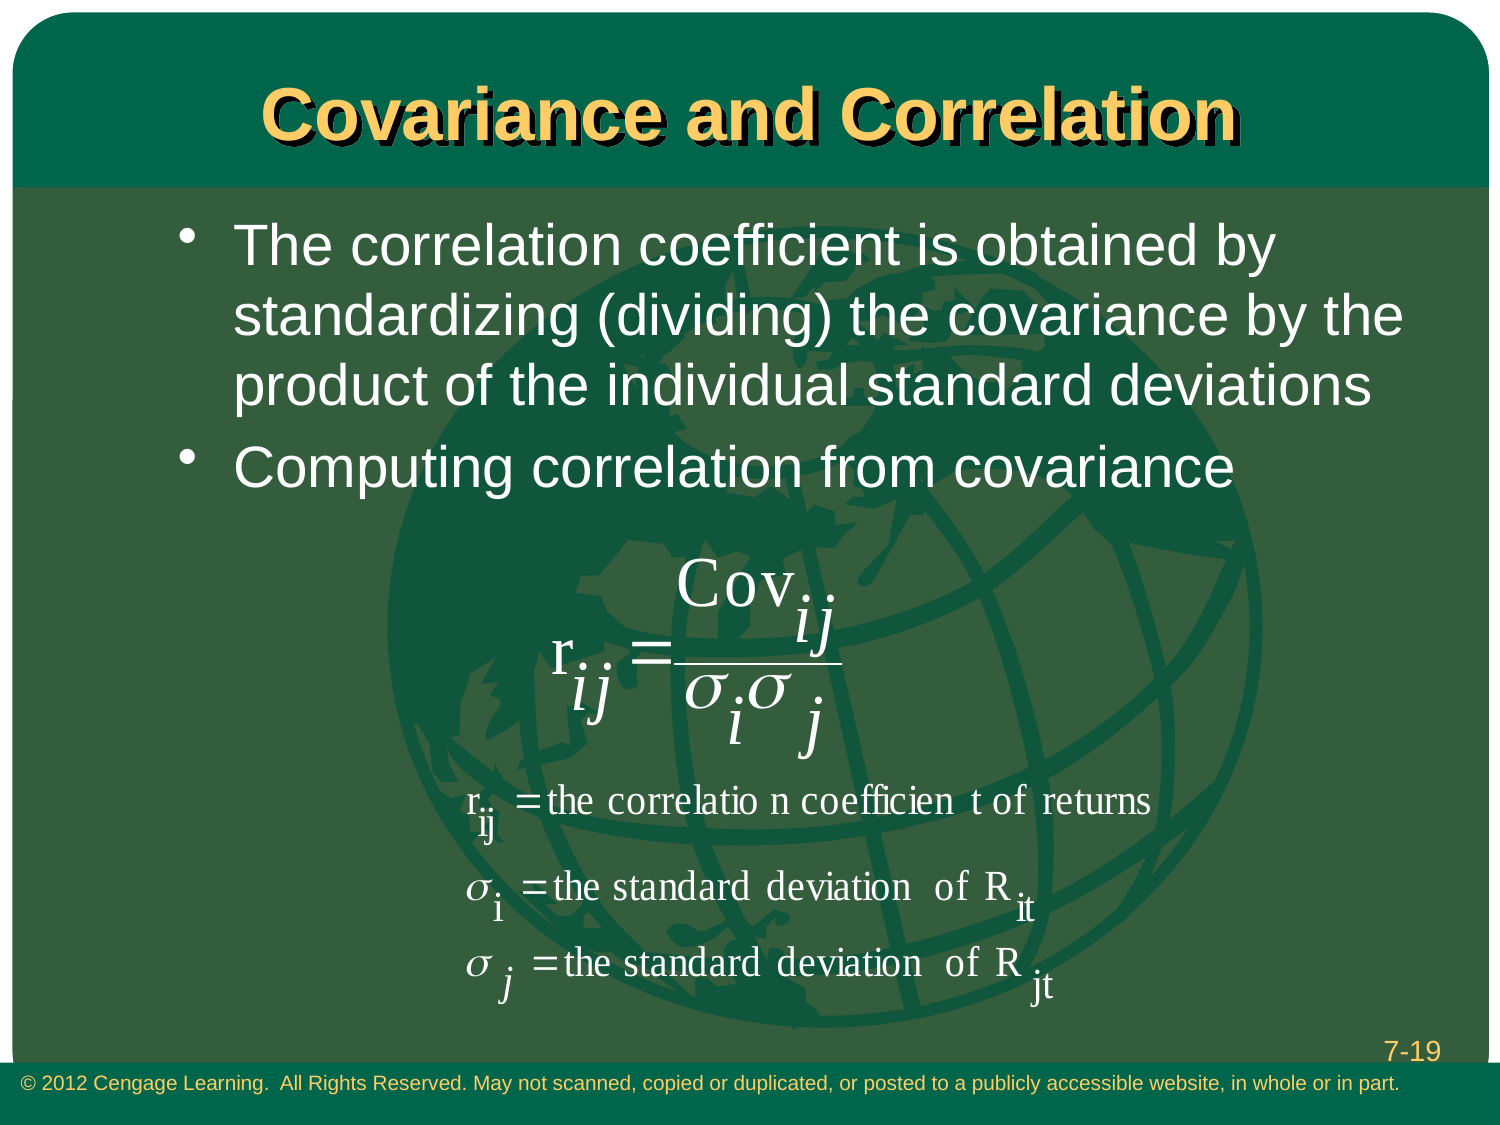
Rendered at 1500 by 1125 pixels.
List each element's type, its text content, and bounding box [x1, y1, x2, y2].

list The correlation coefficient is obtained by standardizing (dividing) the covariance by the product of the individual standard deviations Computing correlation from covariance [162, 200, 1463, 1050]
footer © 2012 Cengage Learning. All Rights Reserved. May not scanned, copied or duplicated, or posted to a publicly accessible website, in whole or in part. [0, 1062, 1500, 1125]
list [459, 549, 1165, 1013]
title Covariance and Correlation [75, 32, 1425, 188]
slide_number 7-19 [1325, 1025, 1500, 1062]
